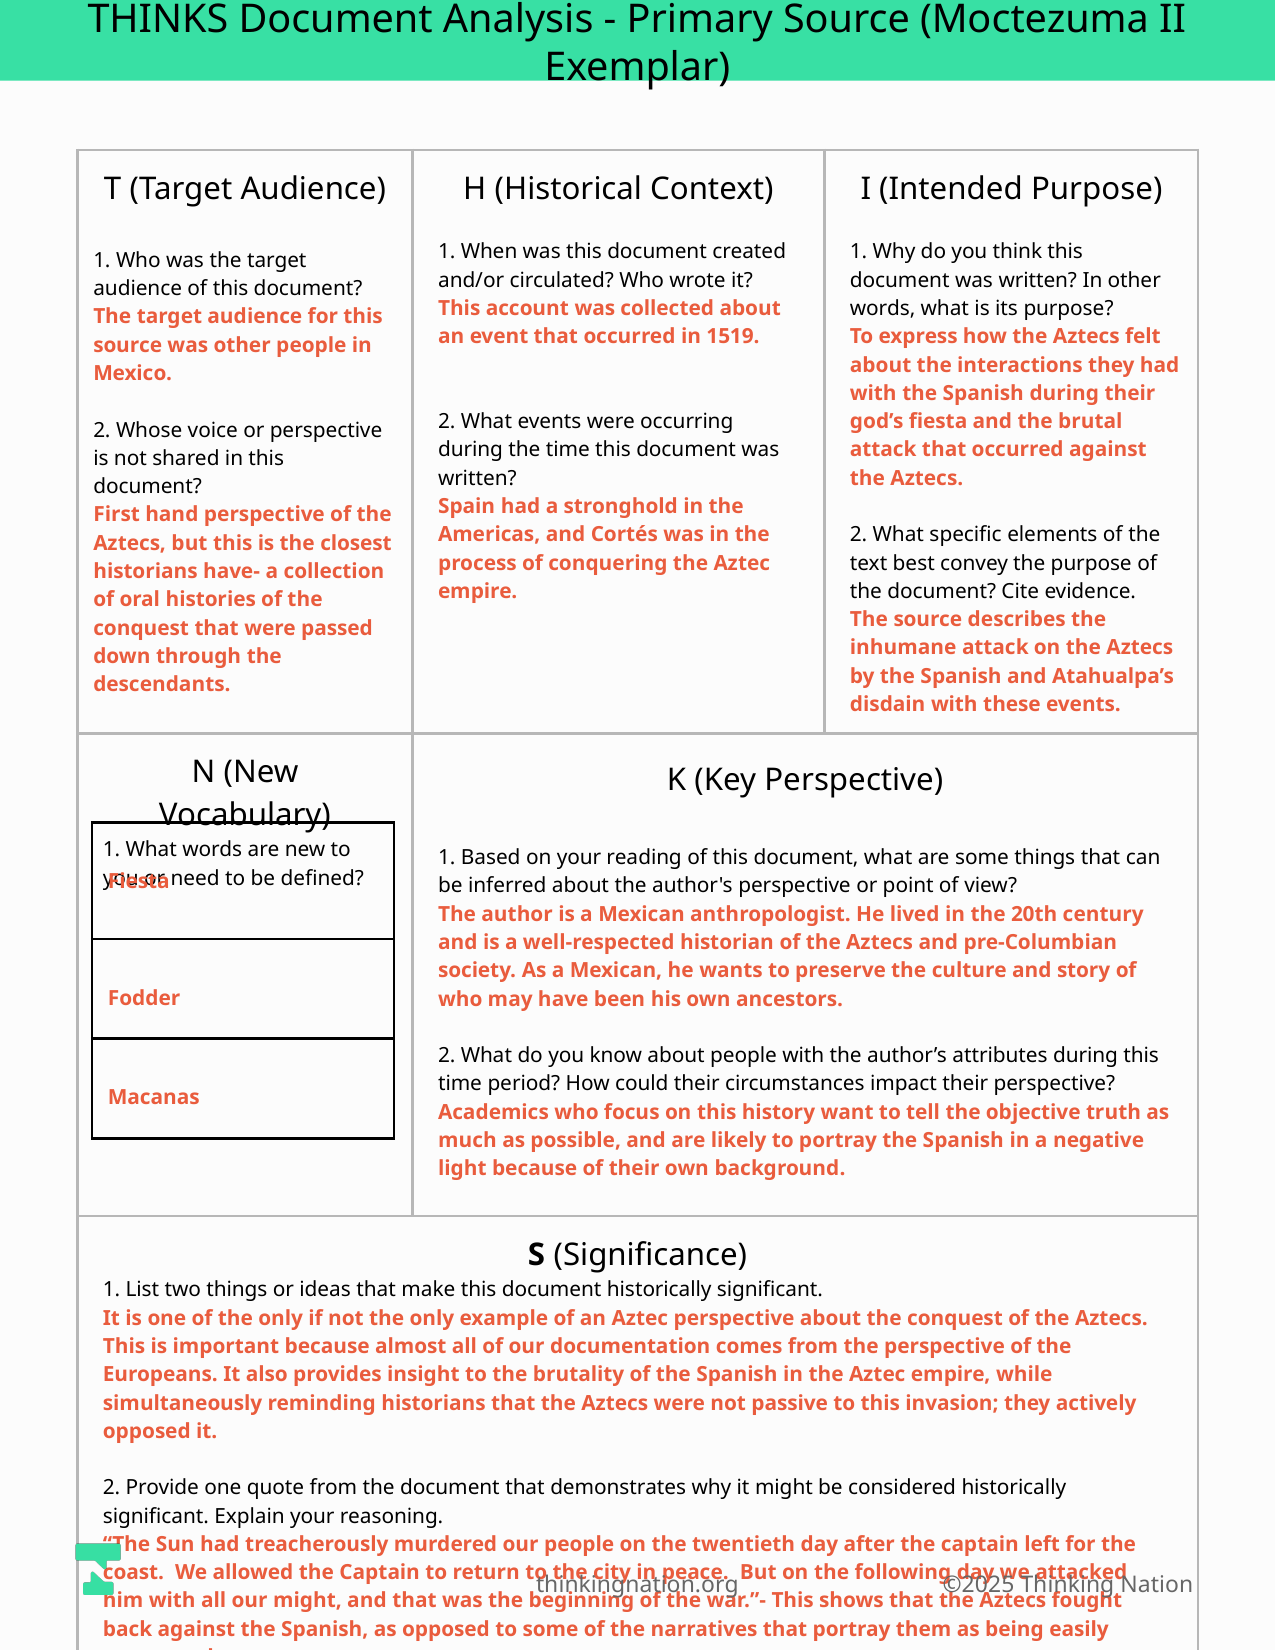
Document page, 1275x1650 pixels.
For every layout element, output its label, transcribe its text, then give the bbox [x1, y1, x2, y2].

text_box thinkingnation.org [486, 1553, 789, 1605]
table_header T (Target Audience) 1. Who was the target audience of this document? The target audience for this source was other people in Mexico. 2. Whose voice or perspective is not shared in this document? First hand perspective of the Aztecs, but this is the closest historians have- a collection of oral histories of the conquest that were passed down through the descendants. [79, 151, 411, 732]
table_header H (Historical Context) 1. When was this document created and/or circulated? Who wrote it? This account was collected about an event that occurred in 1519. 2. What events were occurring during the time this document was written? Spain had a stronghold in the Americas, and Cortés was in the process of conquering the Aztec empire. [414, 151, 823, 732]
text_box ©2025 Thinking Nation [907, 1553, 1210, 1605]
picture [62, 1533, 134, 1605]
table_cell Fodder [93, 940, 393, 1037]
table_cell N (New Vocabulary) 1. What words are new to you or need to be defined? [79, 735, 411, 1215]
table_cell S (Significance) 1. List two things or ideas that make this document historically significant. It is one of the only if not the only example of an Aztec perspective about the conquest of the Aztecs. This is important because almost all of our documentation comes from the perspective of the Europeans. It also provides insight to the brutality of the Spanish in the Aztec empire, while simultaneously reminding historians that the Aztecs were not passive to this invasion; they actively opposed it. 2. Provide one quote from the document that demonstrates why it might be considered historically significant. Explain your reasoning. “The Sun had treacherously murdered our people on the twentieth day after the captain left for the coast. We allowed the Captain to return to the city in peace. But on the following day we attacked him with all our might, and that was the beginning of the war.”- This shows that the Aztecs fought back against the Spanish, as opposed to some of the narratives that portray them as being easily conquered. [79, 1217, 1197, 1650]
table_cell K (Key Perspective) 1. Based on your reading of this document, what are some things that can be inferred about the author's perspective or point of view? The author is a Mexican anthropologist. He lived in the 20th century and is a well-respected historian of the Aztecs and pre-Columbian society. As a Mexican, he wants to preserve the culture and story of who may have been his own ancestors. 2. What do you know about people with the author’s attributes during this time period? How could their circumstances impact their perspective? Academics who focus on this history want to tell the objective truth as much as possible, and are likely to portray the Spanish in a negative light because of their own background. [414, 735, 1197, 1215]
table_header I (Intended Purpose) 1. Why do you think this document was written? In other words, what is its purpose? To express how the Aztecs felt about the interactions they had with the Spanish during their god’s fiesta and the brutal attack that occurred against the Aztecs. 2. What specific elements of the text best convey the purpose of the document? Cite evidence. The source describes the inhumane attack on the Aztecs by the Spanish and Atahualpa’s disdain with these events. [826, 151, 1197, 732]
table_header Fiesta [93, 824, 393, 938]
text_box THINKS Document Analysis - Primary Source (Moctezuma II Exemplar) [0, 0, 1275, 81]
table_cell Macanas [93, 1040, 393, 1137]
